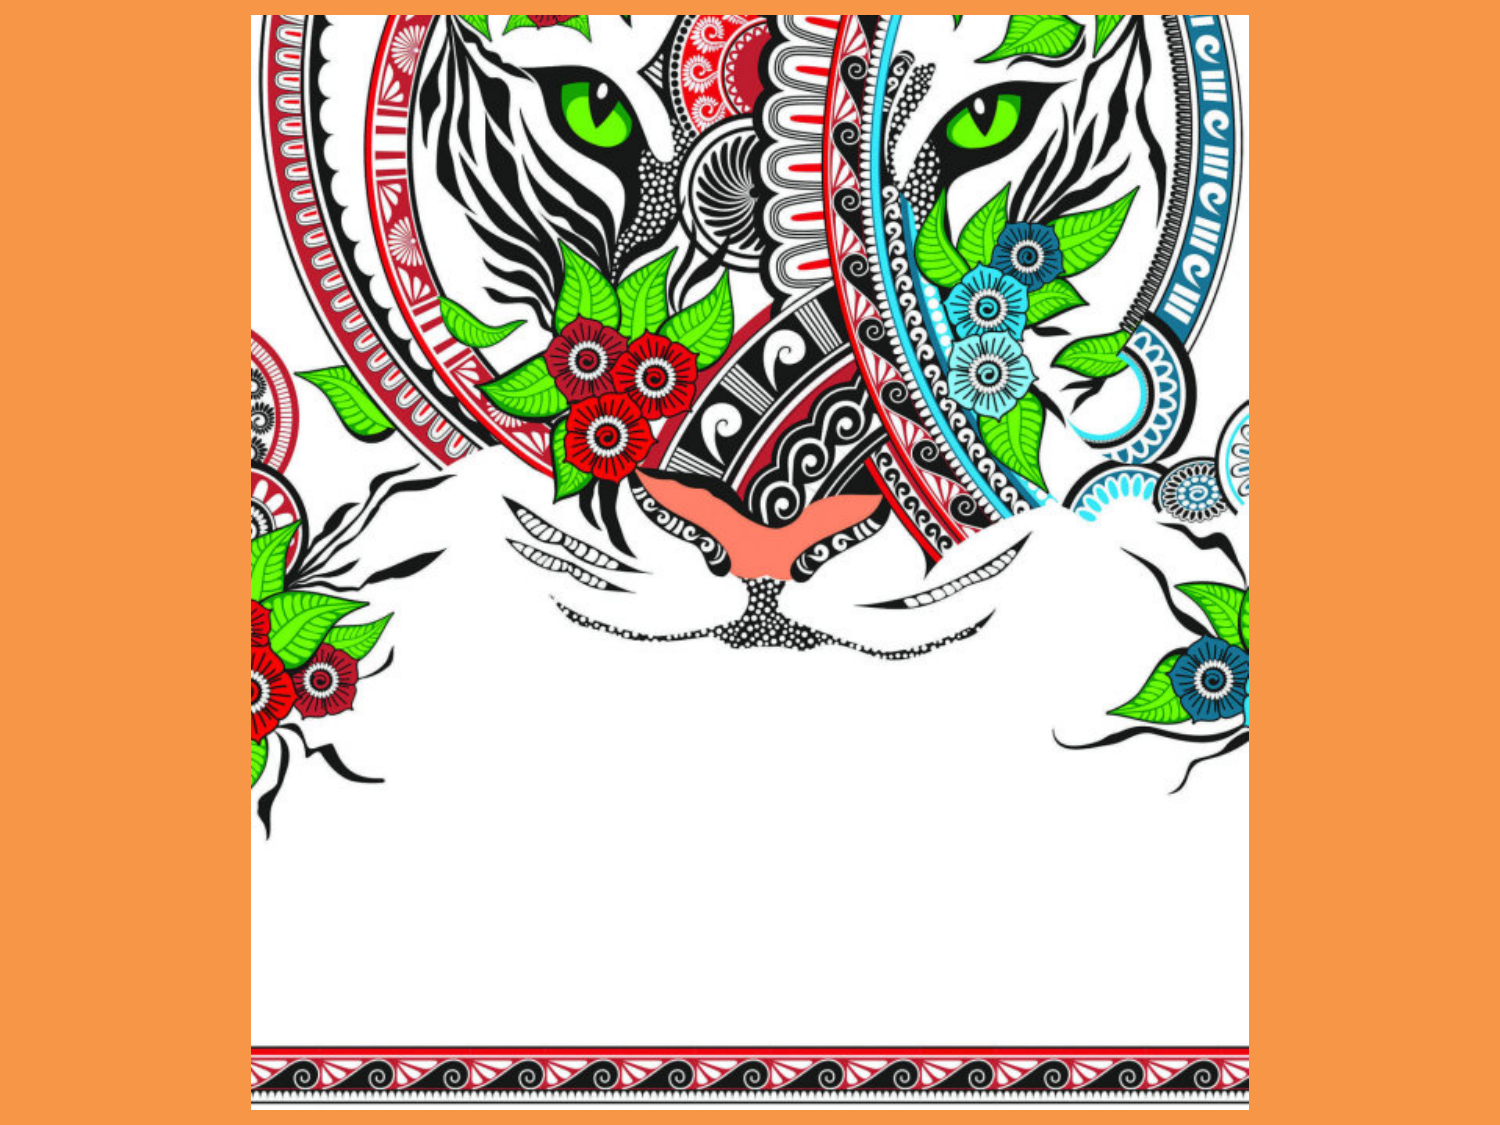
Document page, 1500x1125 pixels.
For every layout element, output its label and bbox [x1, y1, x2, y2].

picture [251, 15, 1249, 1110]
